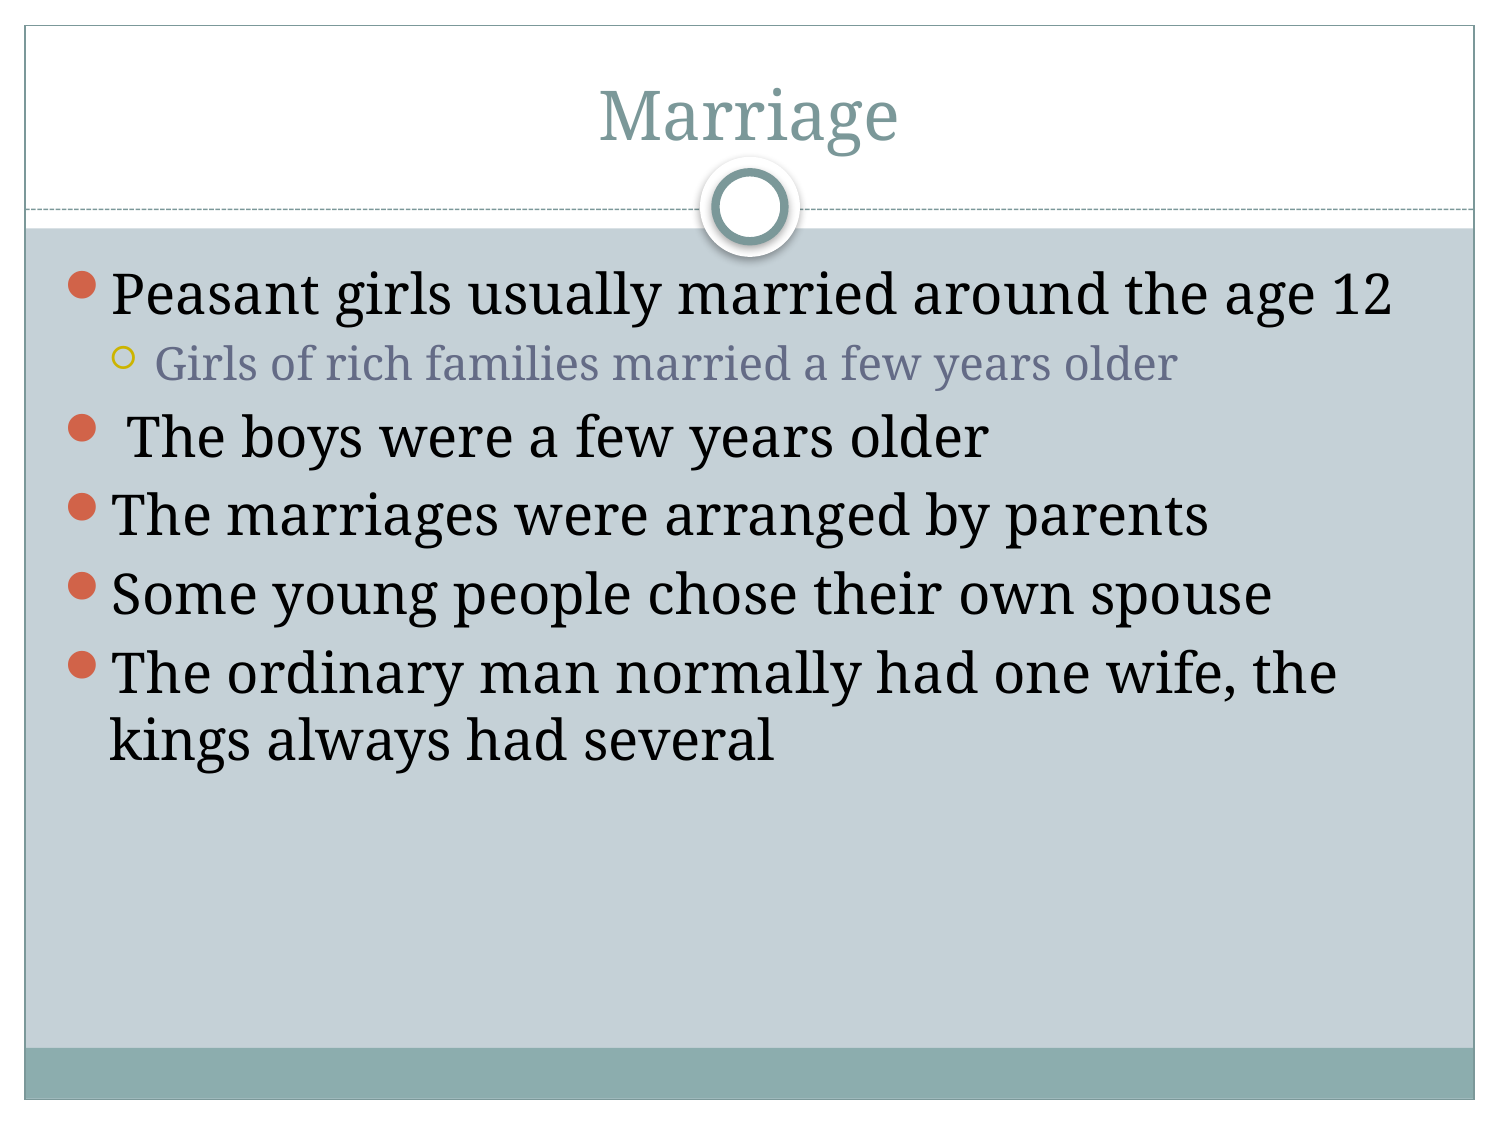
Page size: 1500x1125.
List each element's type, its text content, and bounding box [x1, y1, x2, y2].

title Marriage [49, 37, 1450, 162]
list Peasant girls usually married around the age 12 Girls of rich families married a few years older The boys were a few years older The marriages were arranged by parents Some young people chose their own spouse The ordinary man normally had one wife, the kings always had several [49, 250, 1445, 1001]
